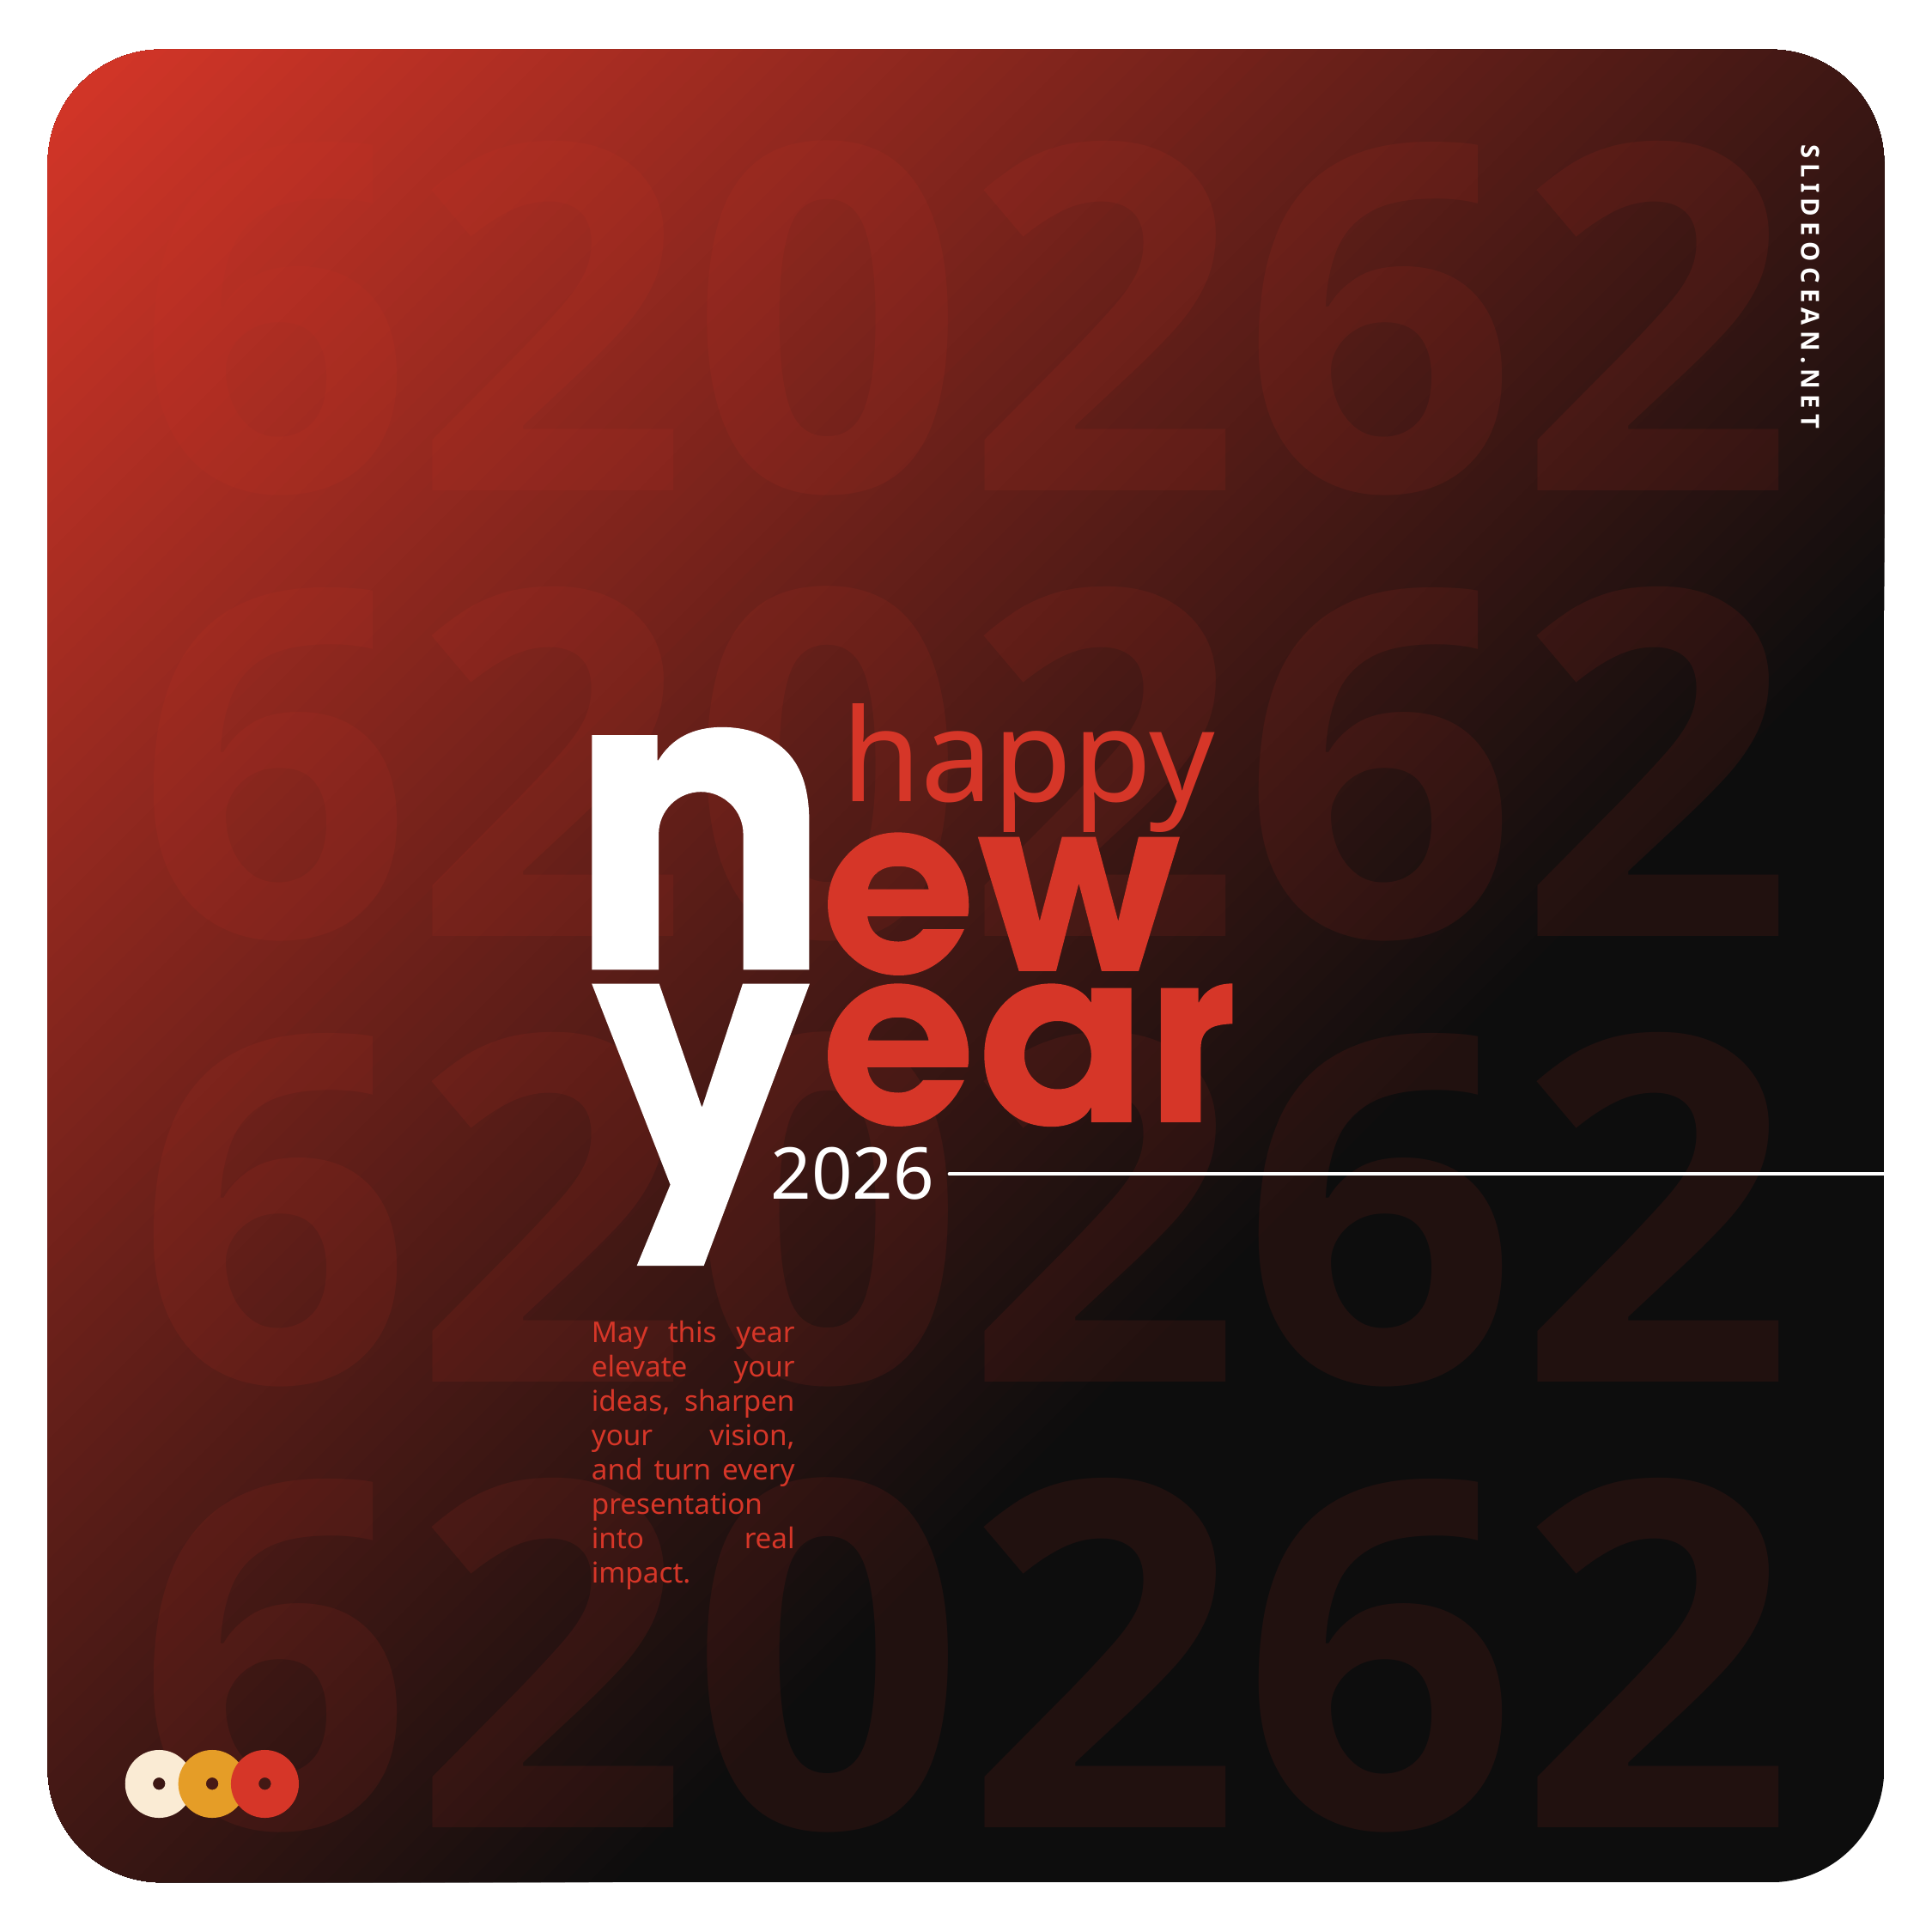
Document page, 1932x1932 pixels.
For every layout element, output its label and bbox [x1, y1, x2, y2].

text_box [48, 1, 1883, 1932]
text_box [125, 1749, 300, 1819]
